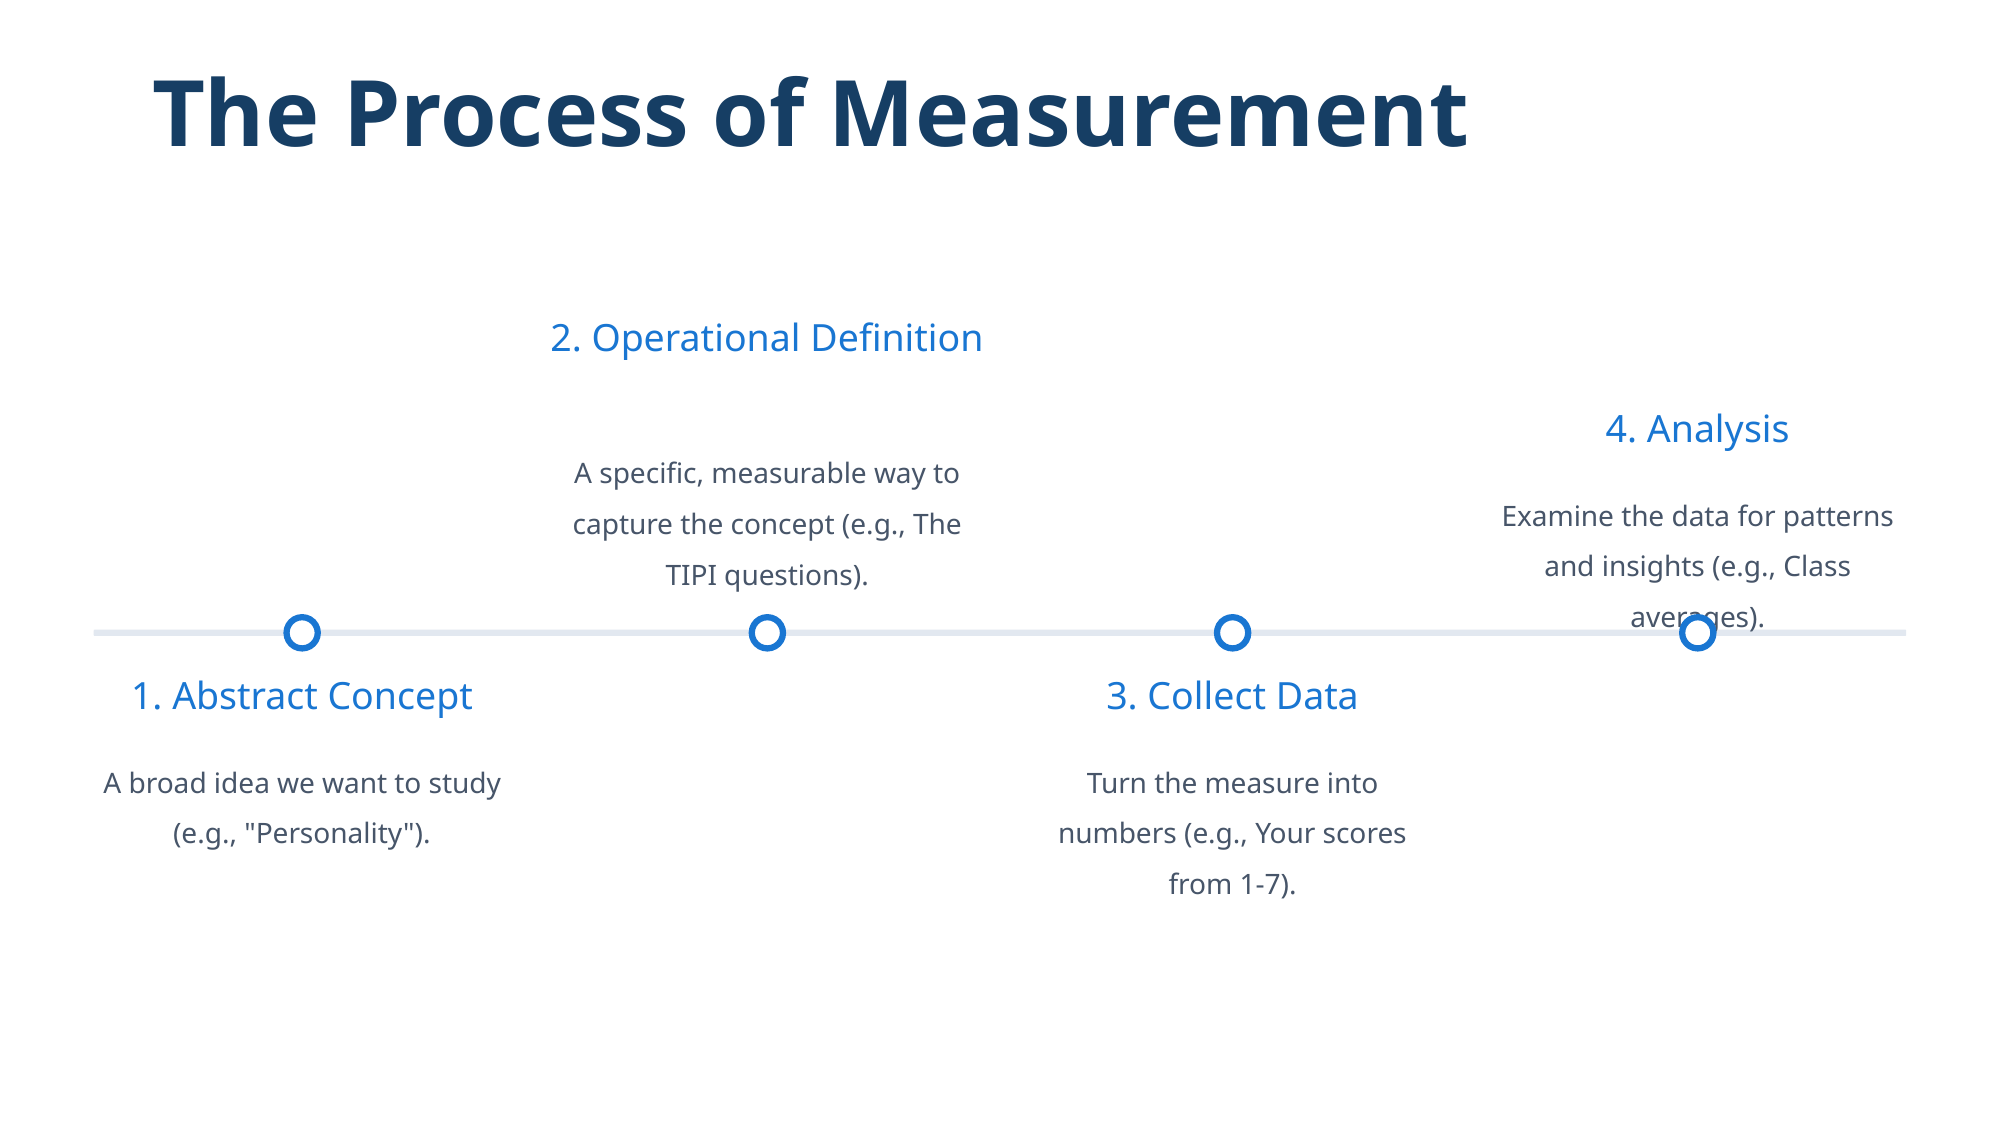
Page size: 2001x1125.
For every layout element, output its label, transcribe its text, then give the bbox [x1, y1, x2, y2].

text_box [318, 629, 752, 636]
text_box 4. Analysis [1478, 404, 1917, 450]
text_box [286, 617, 318, 649]
text_box A broad idea we want to study (e.g., "Personality"). [93, 748, 511, 850]
text_box [1217, 617, 1249, 649]
text_box 3. Collect Data [1013, 671, 1452, 717]
text_box [93, 629, 286, 636]
text_box The Process of Measurement [137, 59, 1863, 278]
text_box Examine the data for patterns and insights (e.g., Class averages). [1489, 481, 1907, 633]
text_box [1682, 617, 1714, 649]
text_box [751, 617, 784, 649]
text_box [1248, 629, 1682, 636]
text_box A specific, measurable way to capture the concept (e.g., The TIPI questions). [558, 439, 976, 591]
text_box Turn the measure into numbers (e.g., Your scores from 1-7). [1024, 748, 1442, 901]
text_box 2. Operational Definition [548, 313, 987, 360]
text_box 1. Abstract Concept [83, 671, 521, 717]
text_box [783, 629, 1217, 636]
